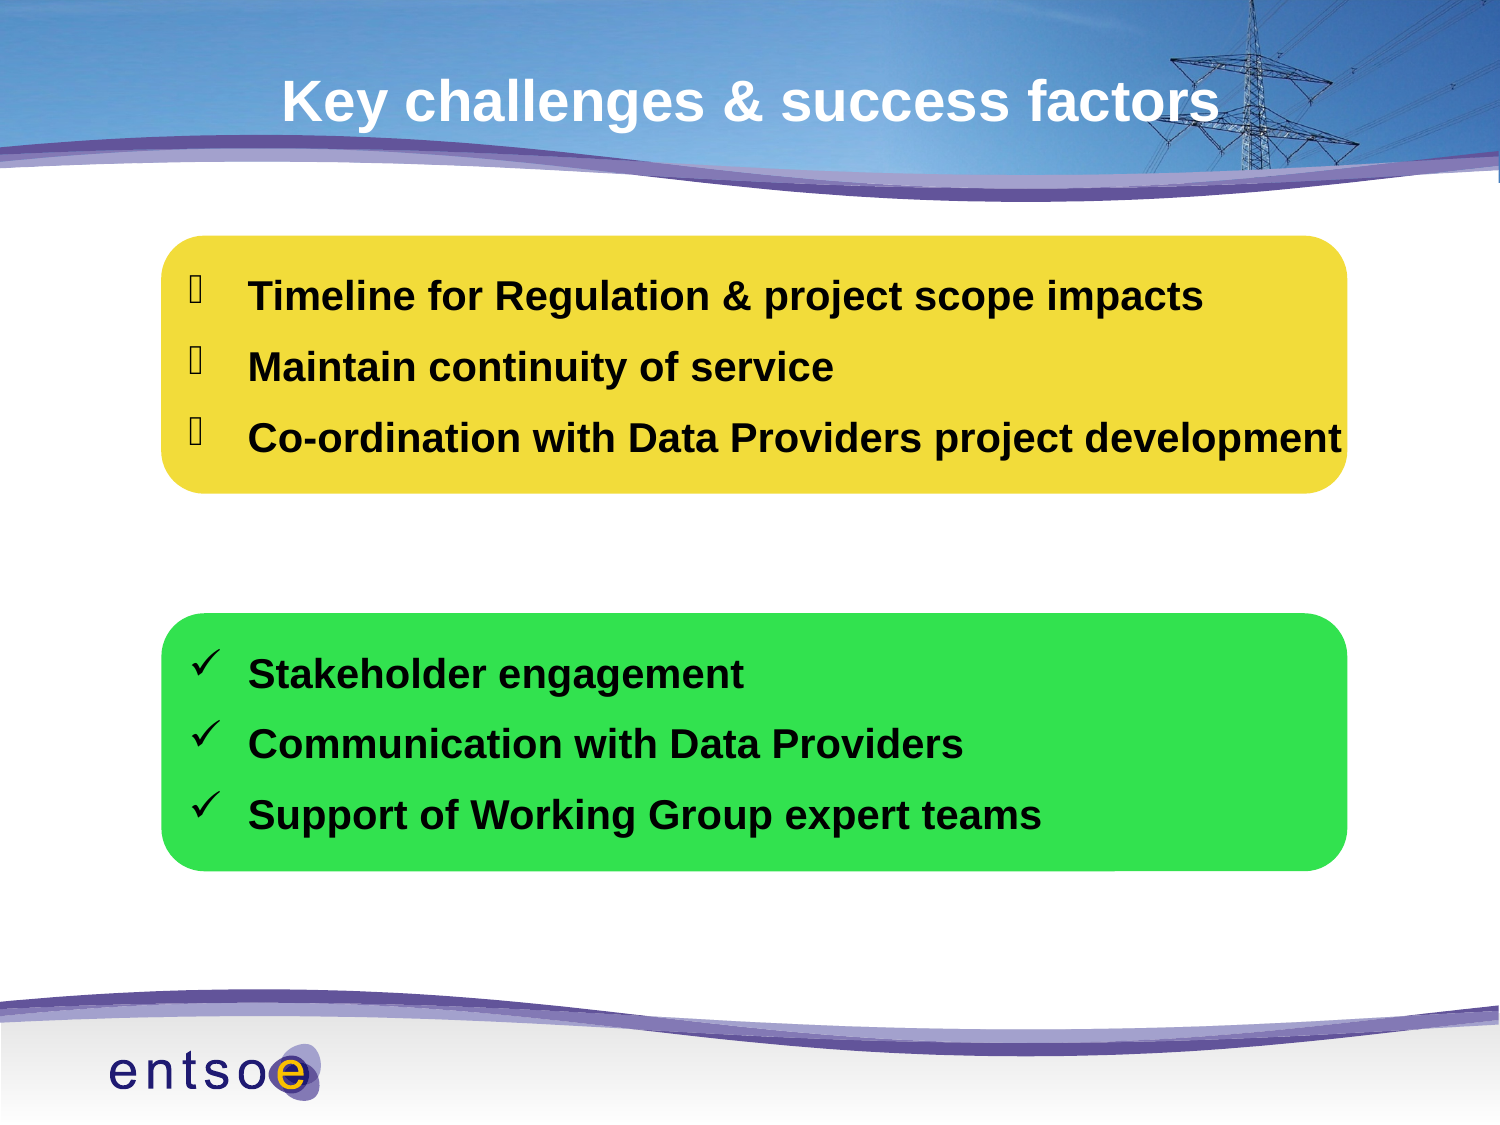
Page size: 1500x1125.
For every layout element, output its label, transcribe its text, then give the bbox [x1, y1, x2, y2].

text_box Stakeholder engagement Communication with Data Providers Support of Working Group expert teams [161, 613, 1348, 872]
picture [0, 0, 1500, 183]
text_box Timeline for Regulation & project scope impacts Maintain continuity of service Co-ordination with Data Providers project development [161, 235, 1348, 494]
title Key challenges & success factors [111, 34, 1392, 133]
